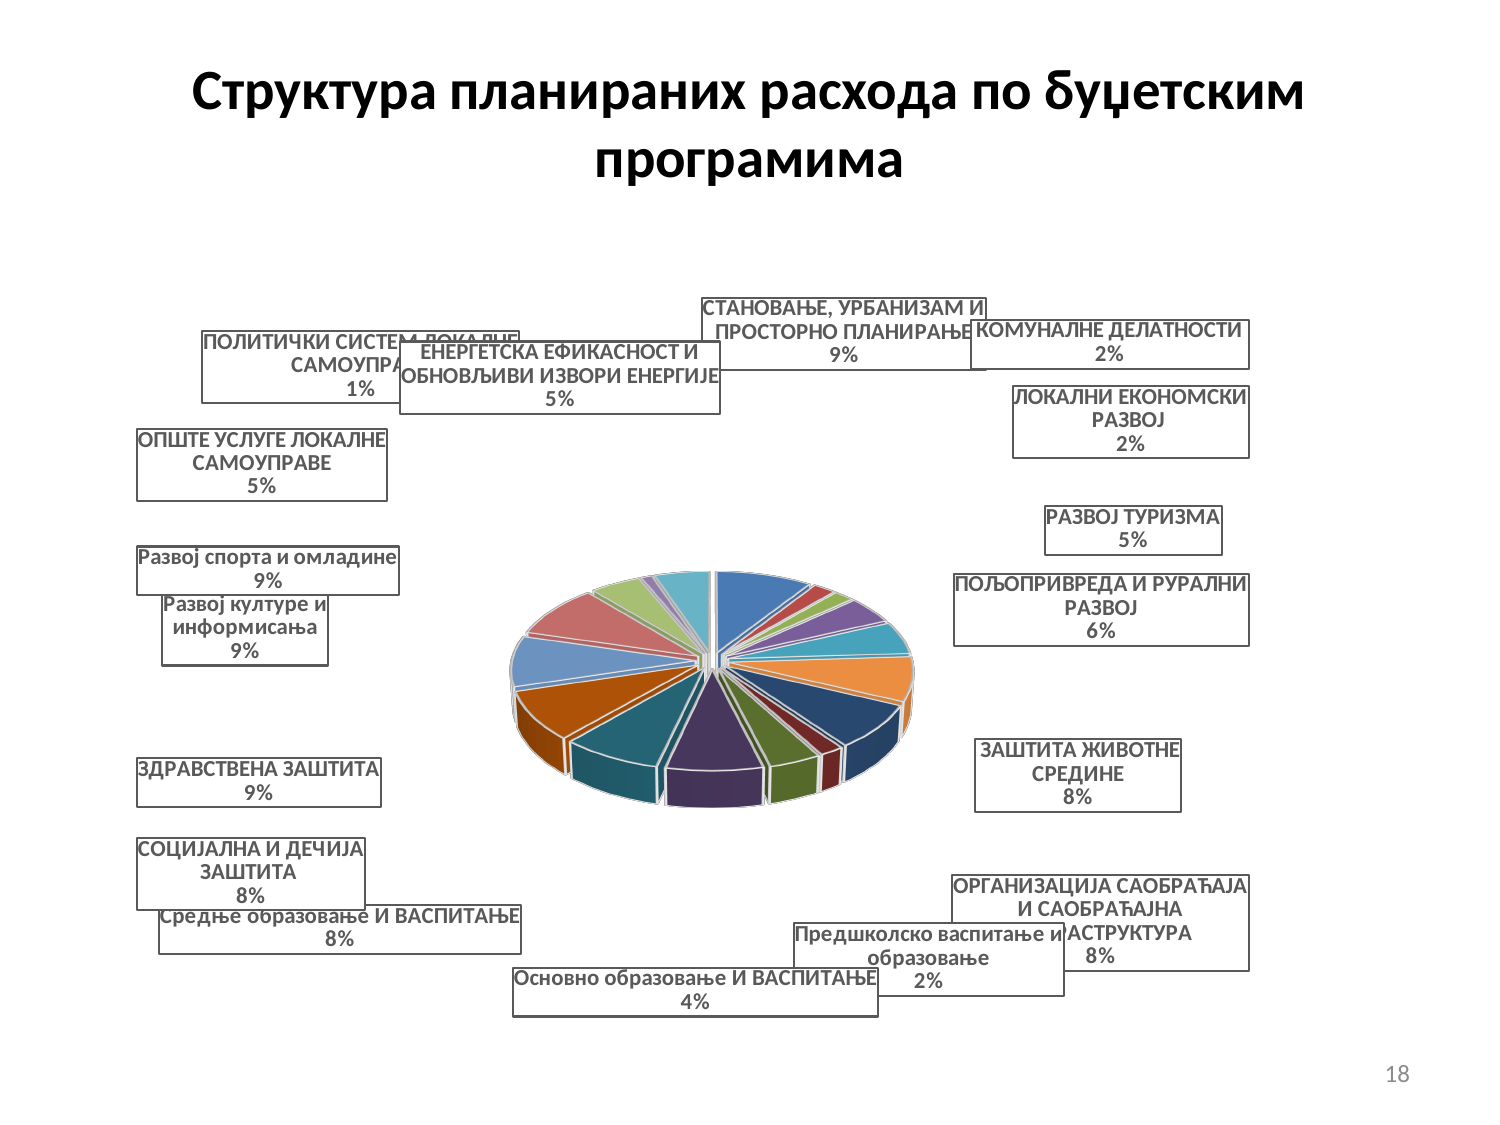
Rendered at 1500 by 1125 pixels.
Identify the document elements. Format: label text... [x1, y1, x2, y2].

chart [135, 243, 1251, 1043]
title Структура планираних расхода по буџетским програмима [75, 45, 1425, 197]
slide_number 18 [1074, 1042, 1425, 1103]
